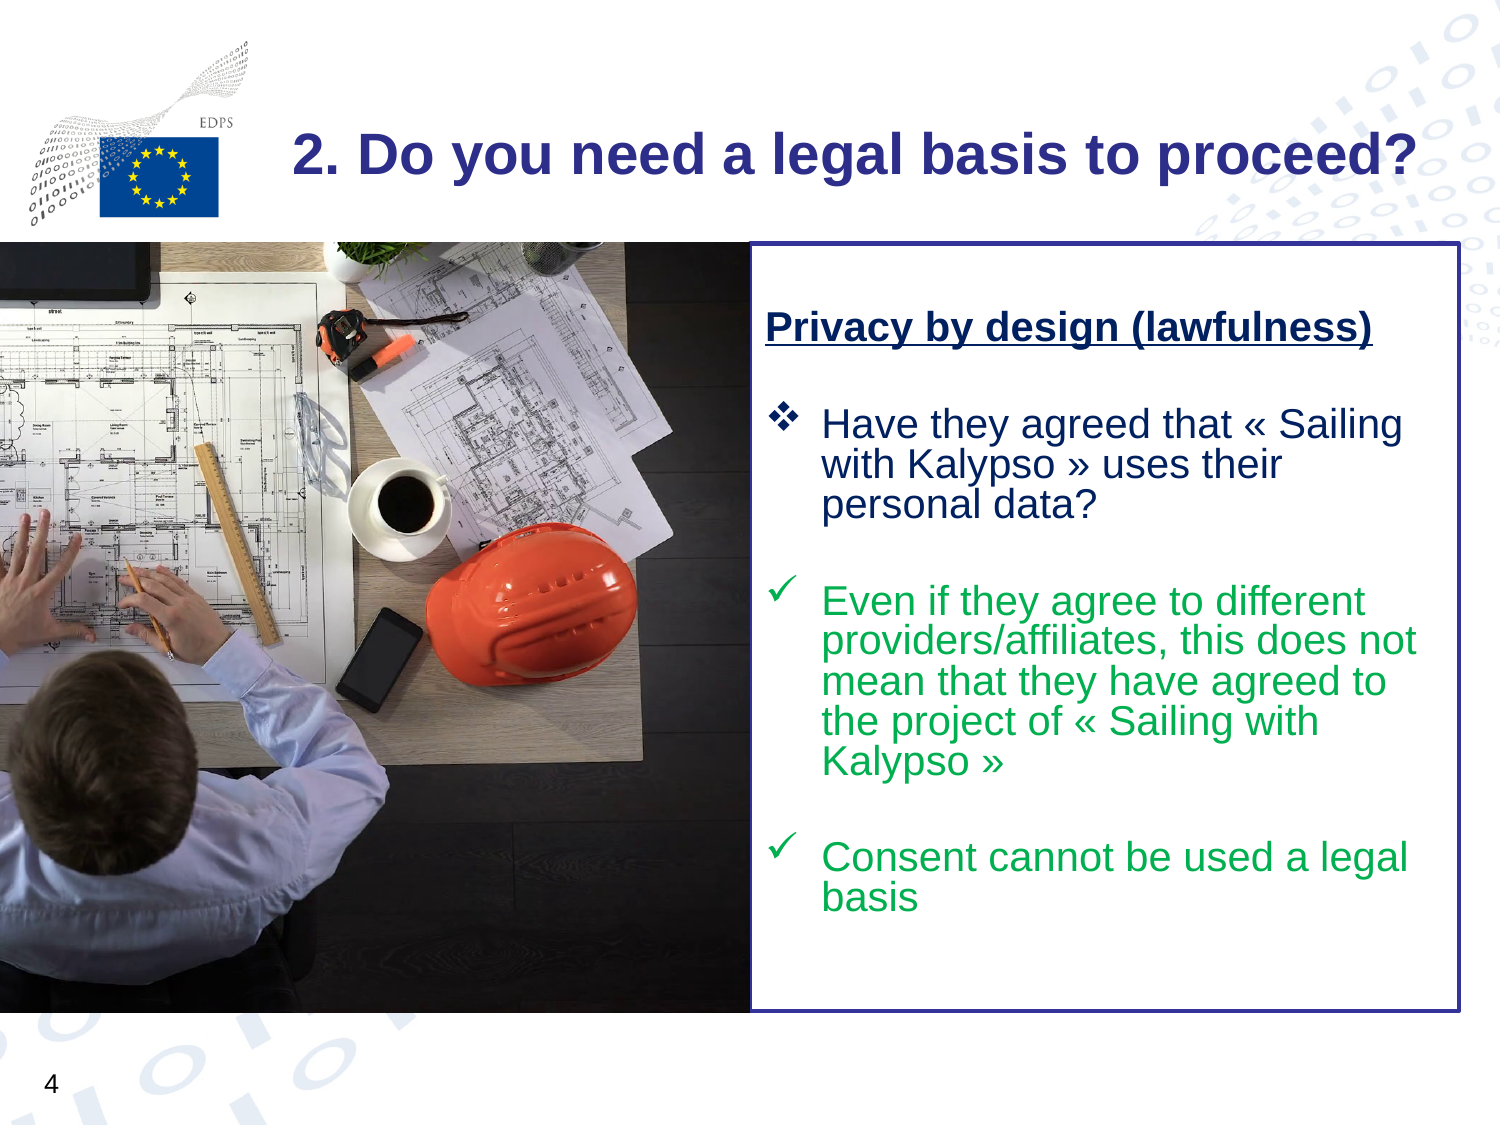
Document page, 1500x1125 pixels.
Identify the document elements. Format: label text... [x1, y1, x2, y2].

list Privacy by design (lawfulness) Have they agreed that « Sailing with Kalypso » uses their personal data? Even if they agree to different providers/affiliates, this does not mean that they have agreed to the project of « Sailing with Kalypso » Consent cannot be used a legal basis [751, 241, 1461, 1013]
picture [0, 0, 1500, 1125]
slide_number 4 [29, 1058, 380, 1125]
title 2. Do you need a legal basis to proceed? [277, 108, 1459, 209]
